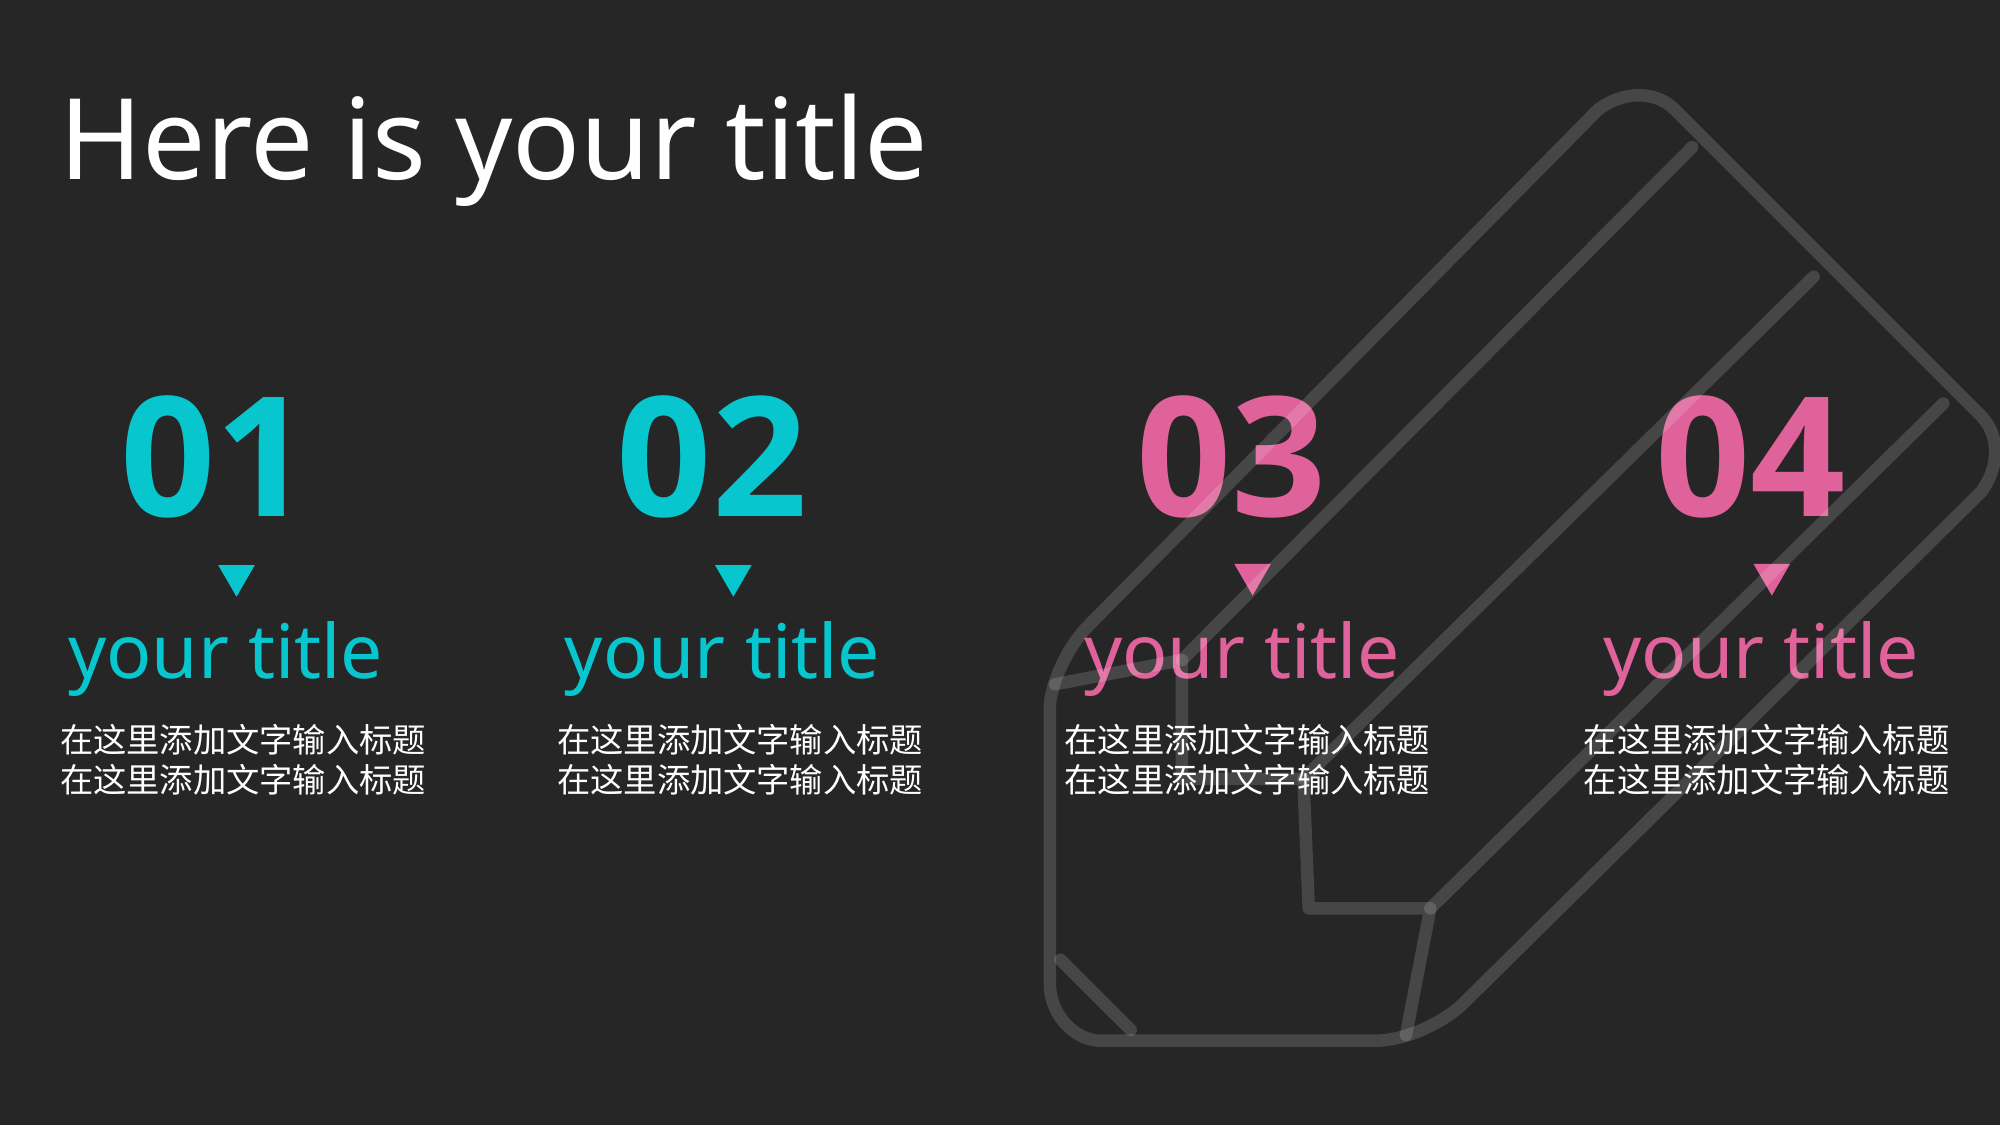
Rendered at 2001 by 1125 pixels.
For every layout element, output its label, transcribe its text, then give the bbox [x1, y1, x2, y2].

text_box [1049, 90, 2000, 1041]
text_box [216, 564, 257, 599]
text_box your title [550, 596, 895, 702]
text_box 02 [602, 342, 823, 558]
text_box your title [53, 596, 399, 702]
text_box 在这里添加文字输入标题在这里添加文字输入标题 [45, 711, 452, 847]
text_box [713, 564, 754, 599]
text_box Here is your title [45, 60, 944, 210]
text_box 01 [105, 342, 326, 558]
text_box 在这里添加文字输入标题在这里添加文字输入标题 [542, 711, 948, 847]
